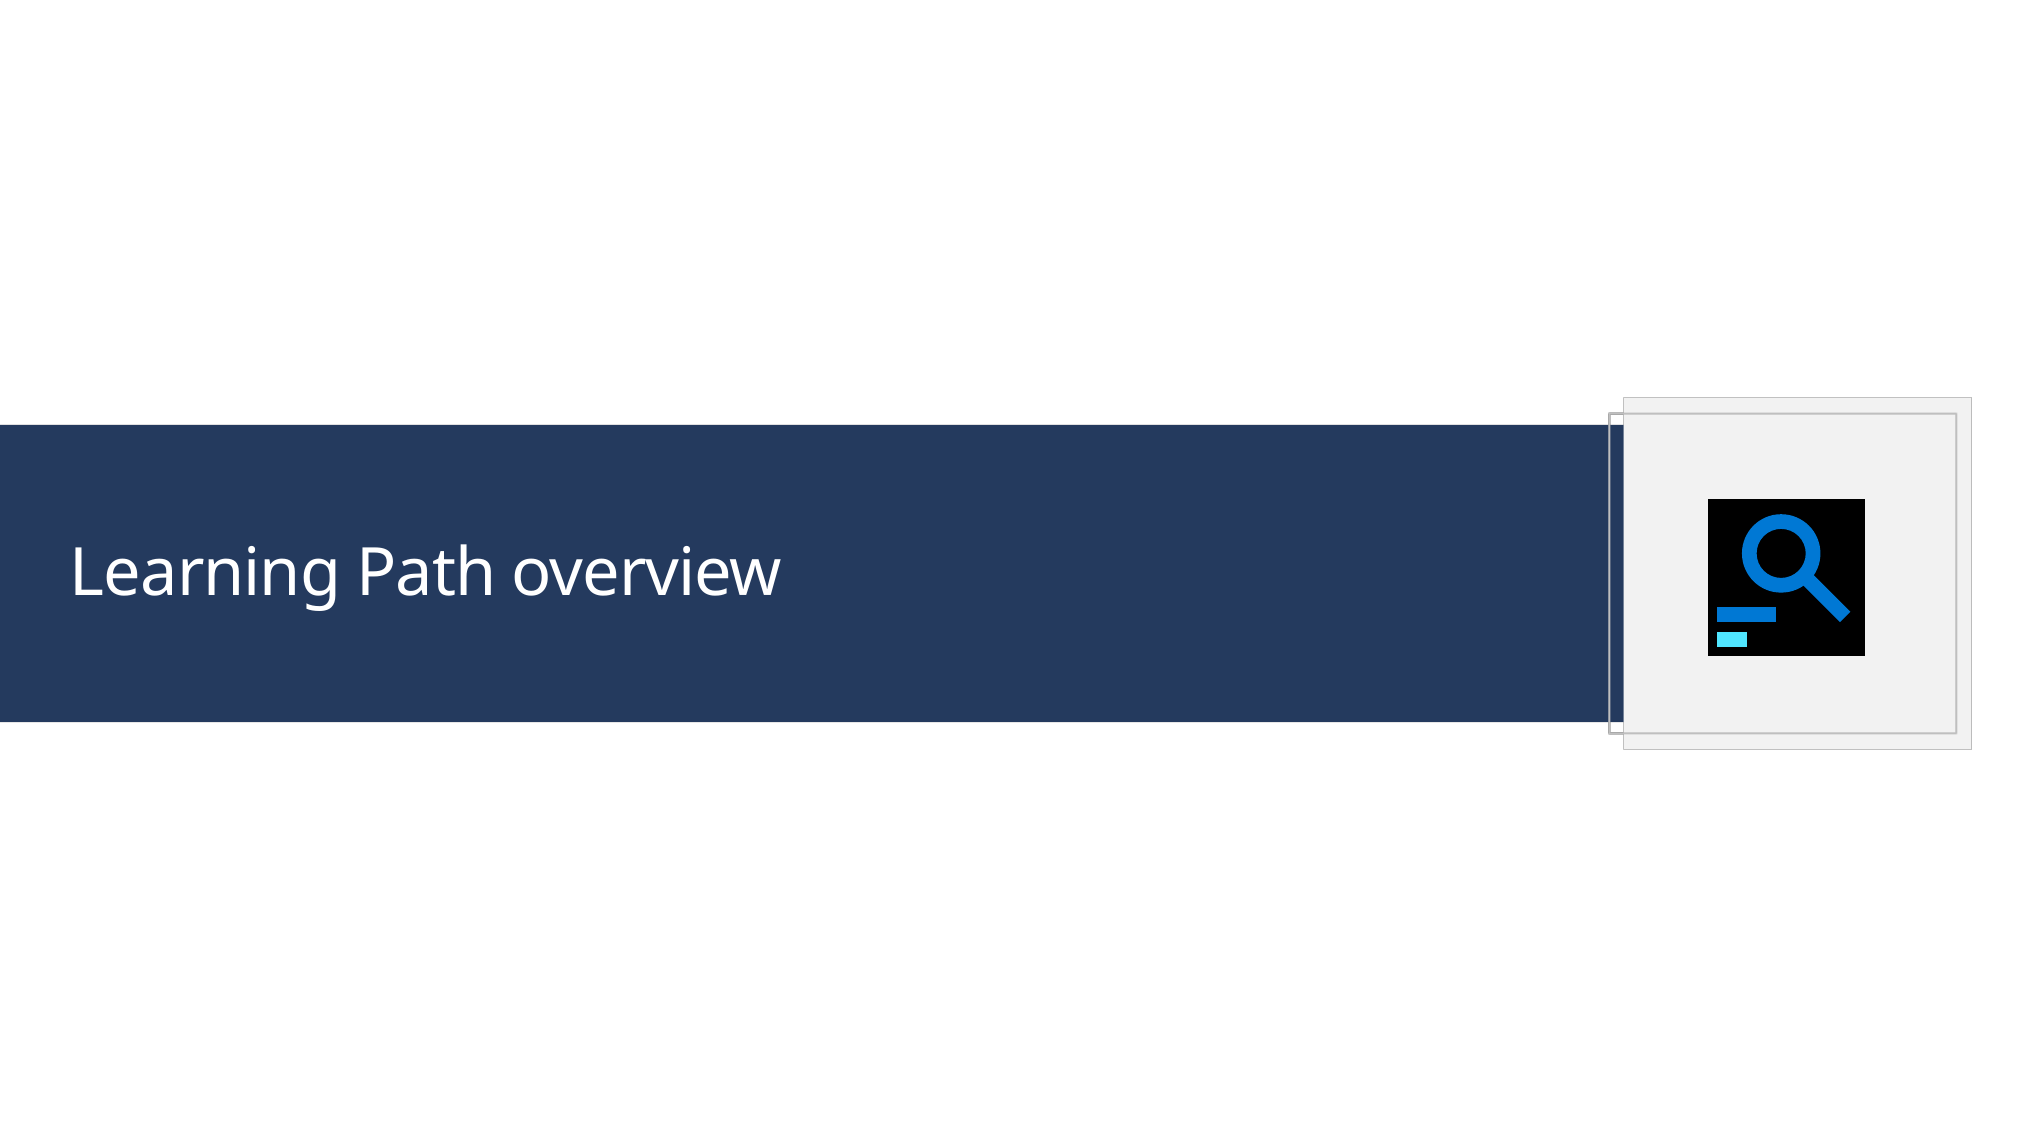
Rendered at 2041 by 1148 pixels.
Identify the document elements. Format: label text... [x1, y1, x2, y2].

title Learning Path overview [70, 537, 1586, 610]
picture [0, 0, 2041, 1148]
